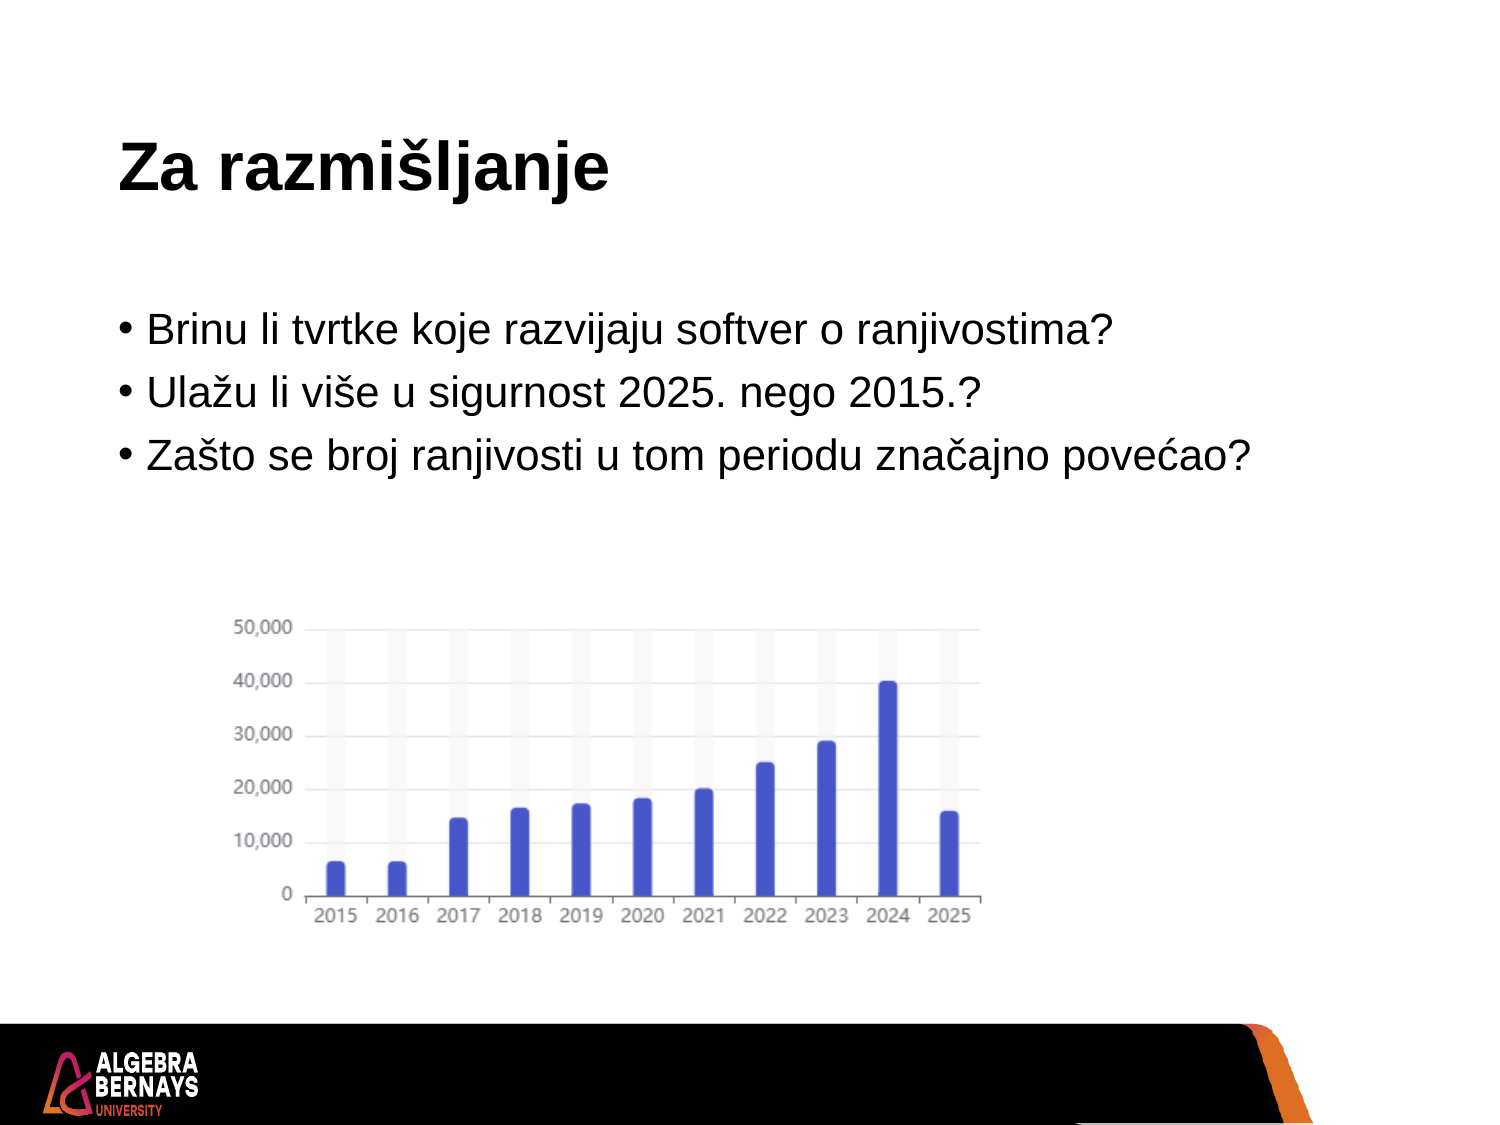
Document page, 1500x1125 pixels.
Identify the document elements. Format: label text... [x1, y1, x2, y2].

list Brinu li tvrtke koje razvijaju softver o ranjivostima? Ulažu li više u sigurnost 2025. nego 2015.? Zašto se broj ranjivosti u tom periodu značajno povećao? [103, 299, 1397, 1014]
title Za razmišljanje [103, 59, 1397, 278]
picture [218, 609, 1013, 932]
picture [0, 1023, 1468, 1125]
